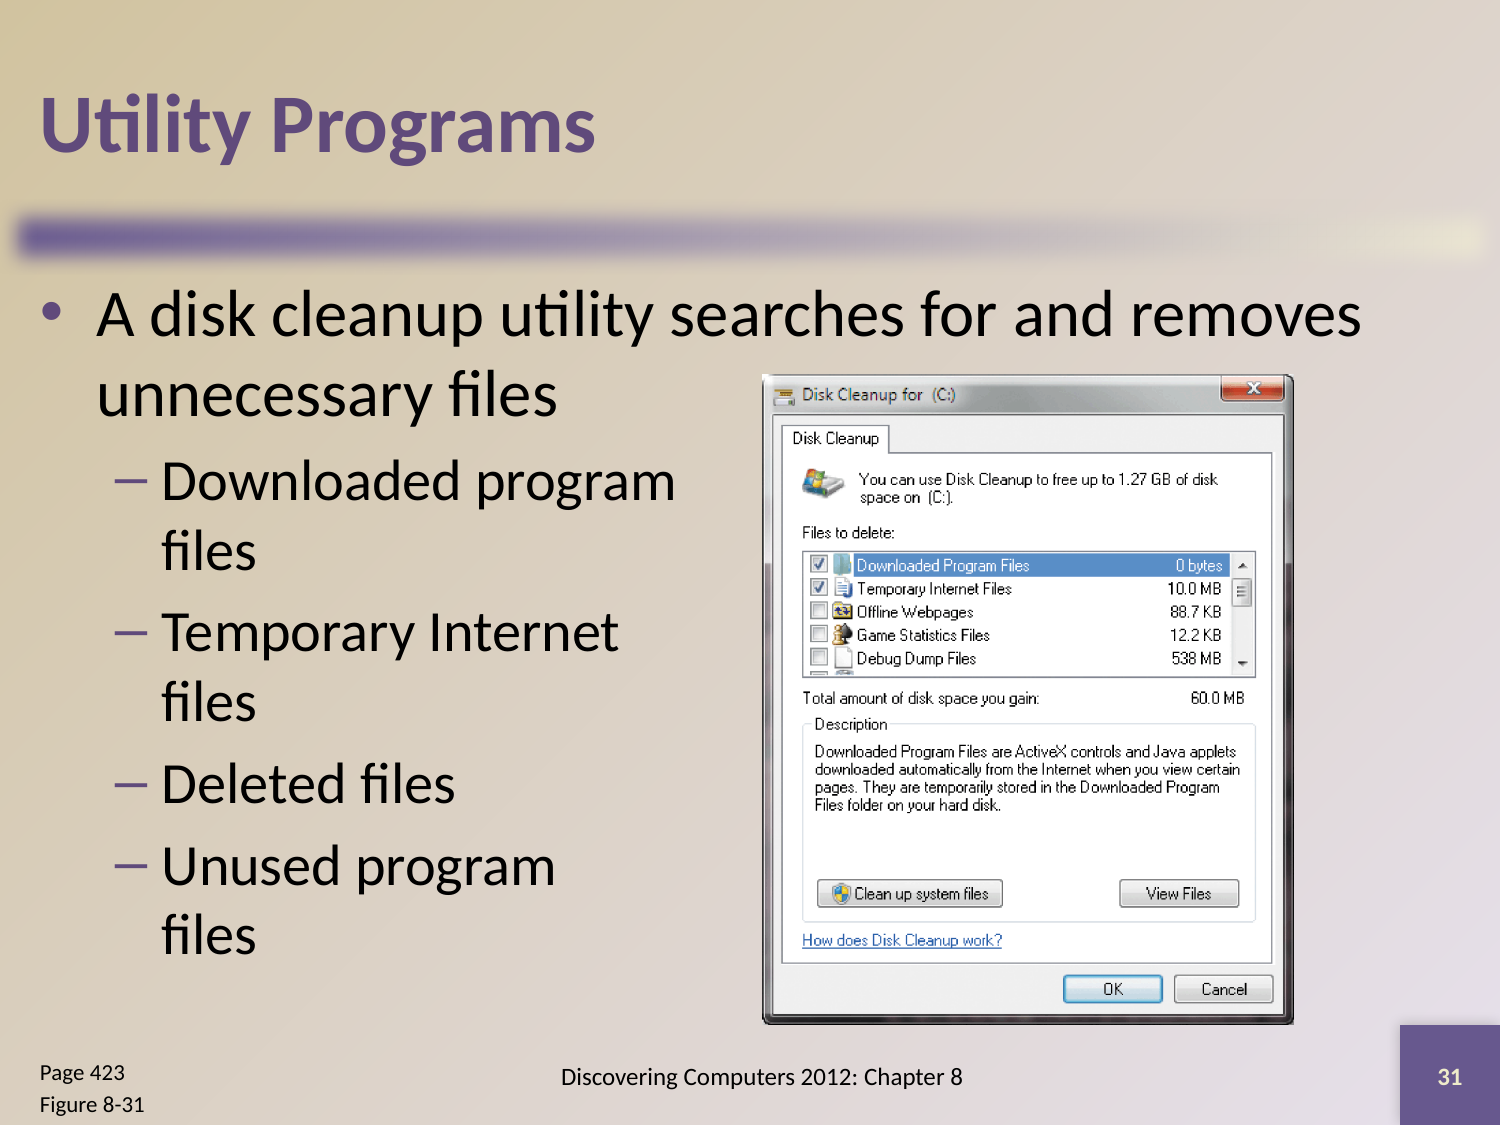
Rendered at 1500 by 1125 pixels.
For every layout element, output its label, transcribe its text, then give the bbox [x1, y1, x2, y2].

footer Discovering Computers 2012: Chapter 8 [450, 1037, 1075, 1113]
title Utility Programs [24, 24, 1475, 213]
list A disk cleanup utility searches for and removes unnecessary files Downloaded program files Temporary Internet files Deleted files Unused program files [24, 262, 1475, 1025]
list Page 423 Figure 8-31 [24, 1050, 300, 1125]
picture [762, 374, 1294, 1026]
slide_number 31 [1400, 1025, 1500, 1125]
